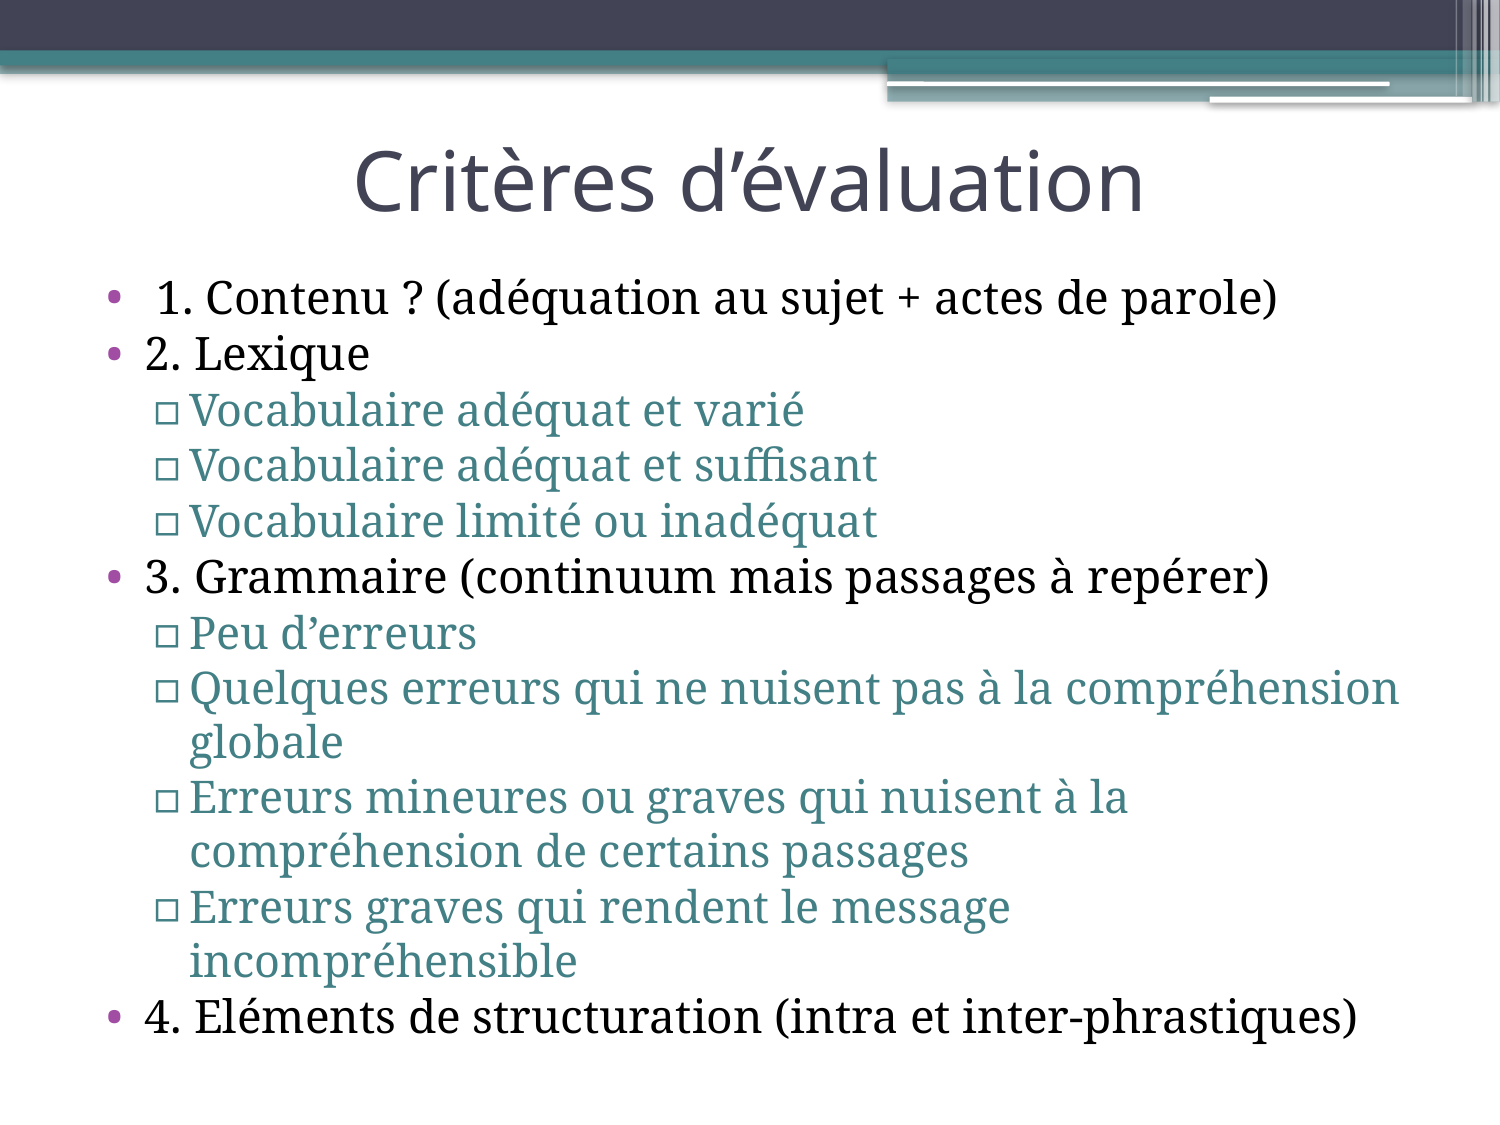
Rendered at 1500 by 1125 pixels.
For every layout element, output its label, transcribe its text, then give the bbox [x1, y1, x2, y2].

list 1. Contenu ? (adéquation au sujet + actes de parole) 2. Lexique Vocabulaire adéquat et varié Vocabulaire adéquat et suffisant Vocabulaire limité ou inadéquat 3. Grammaire (continuum mais passages à repérer) Peu d’erreurs Quelques erreurs qui ne nuisent pas à la compréhension globale Erreurs mineures ou graves qui nuisent à la compréhension de certains passages Erreurs graves qui rendent le message incompréhensible 4. Eléments de structuration (intra et inter-phrastiques) [75, 243, 1425, 1125]
title Critères d’évaluation [75, 101, 1425, 243]
